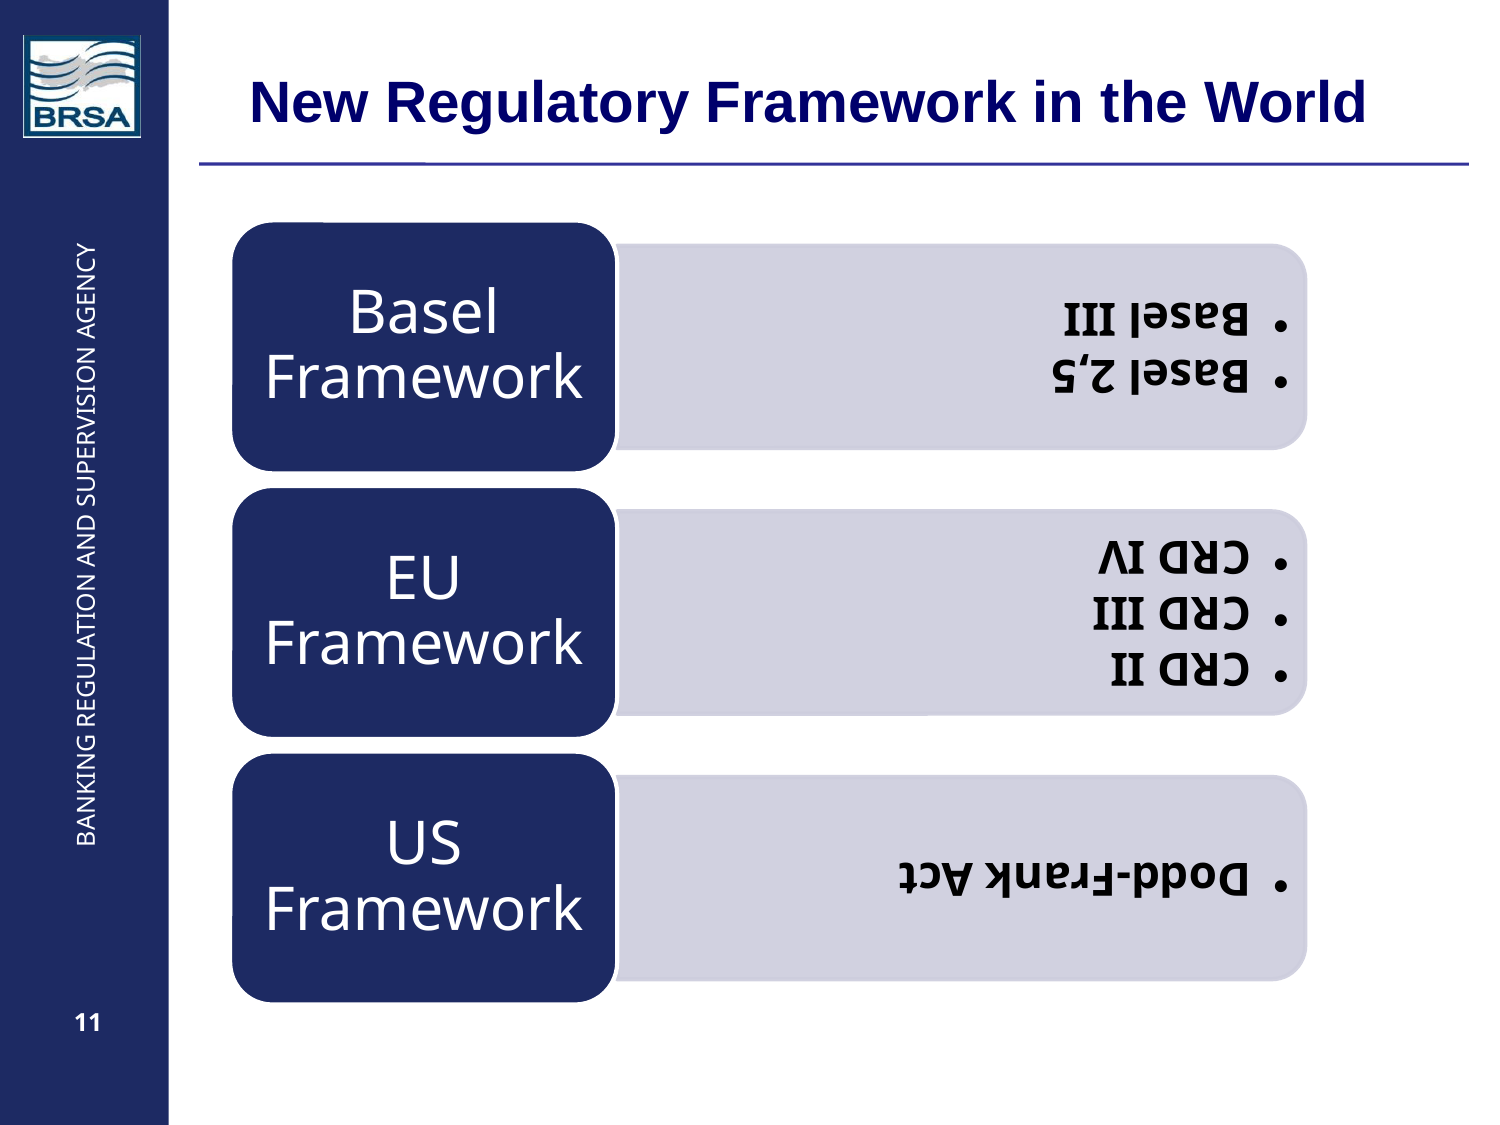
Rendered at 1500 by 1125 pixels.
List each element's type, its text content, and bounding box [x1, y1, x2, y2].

title New Regulatory Framework in the World [234, 34, 1430, 163]
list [229, 219, 1306, 1006]
picture [23, 35, 141, 138]
